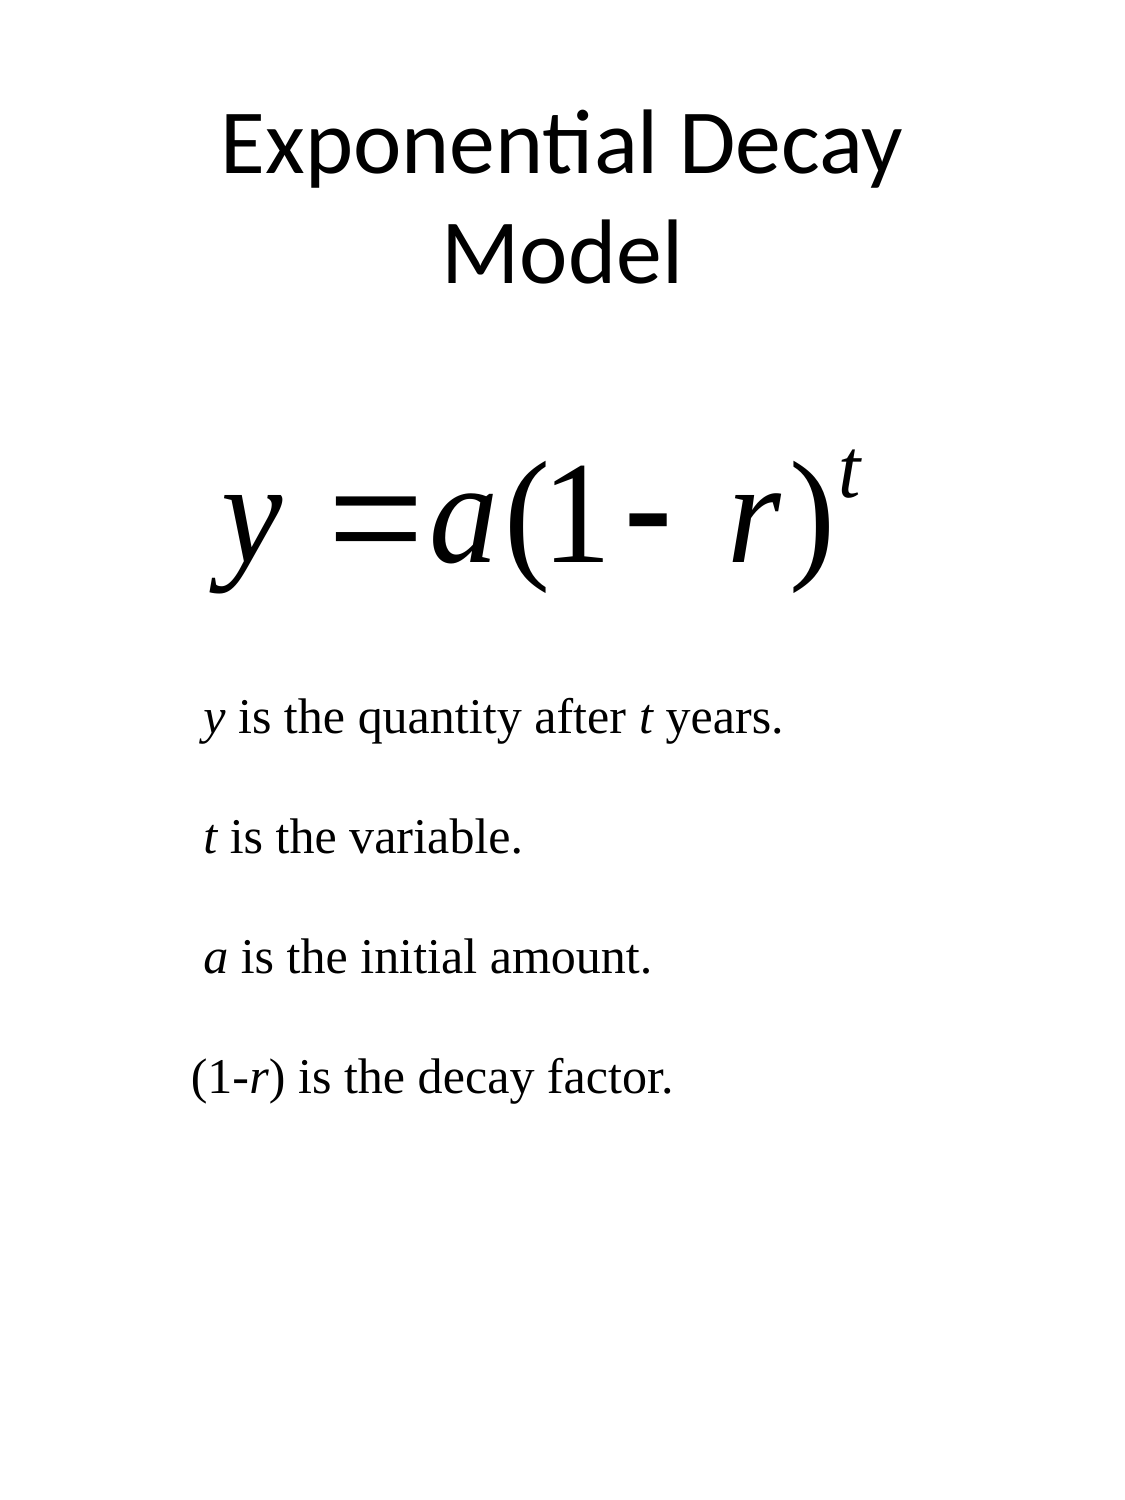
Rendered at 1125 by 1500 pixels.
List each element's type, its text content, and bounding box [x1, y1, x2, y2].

title Exponential Decay Model [84, 66, 1041, 317]
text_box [196, 416, 876, 610]
text_box y is the quantity after t years. t is the variable. a is the initial amount. (1-r) is the decay factor. [176, 675, 925, 1111]
